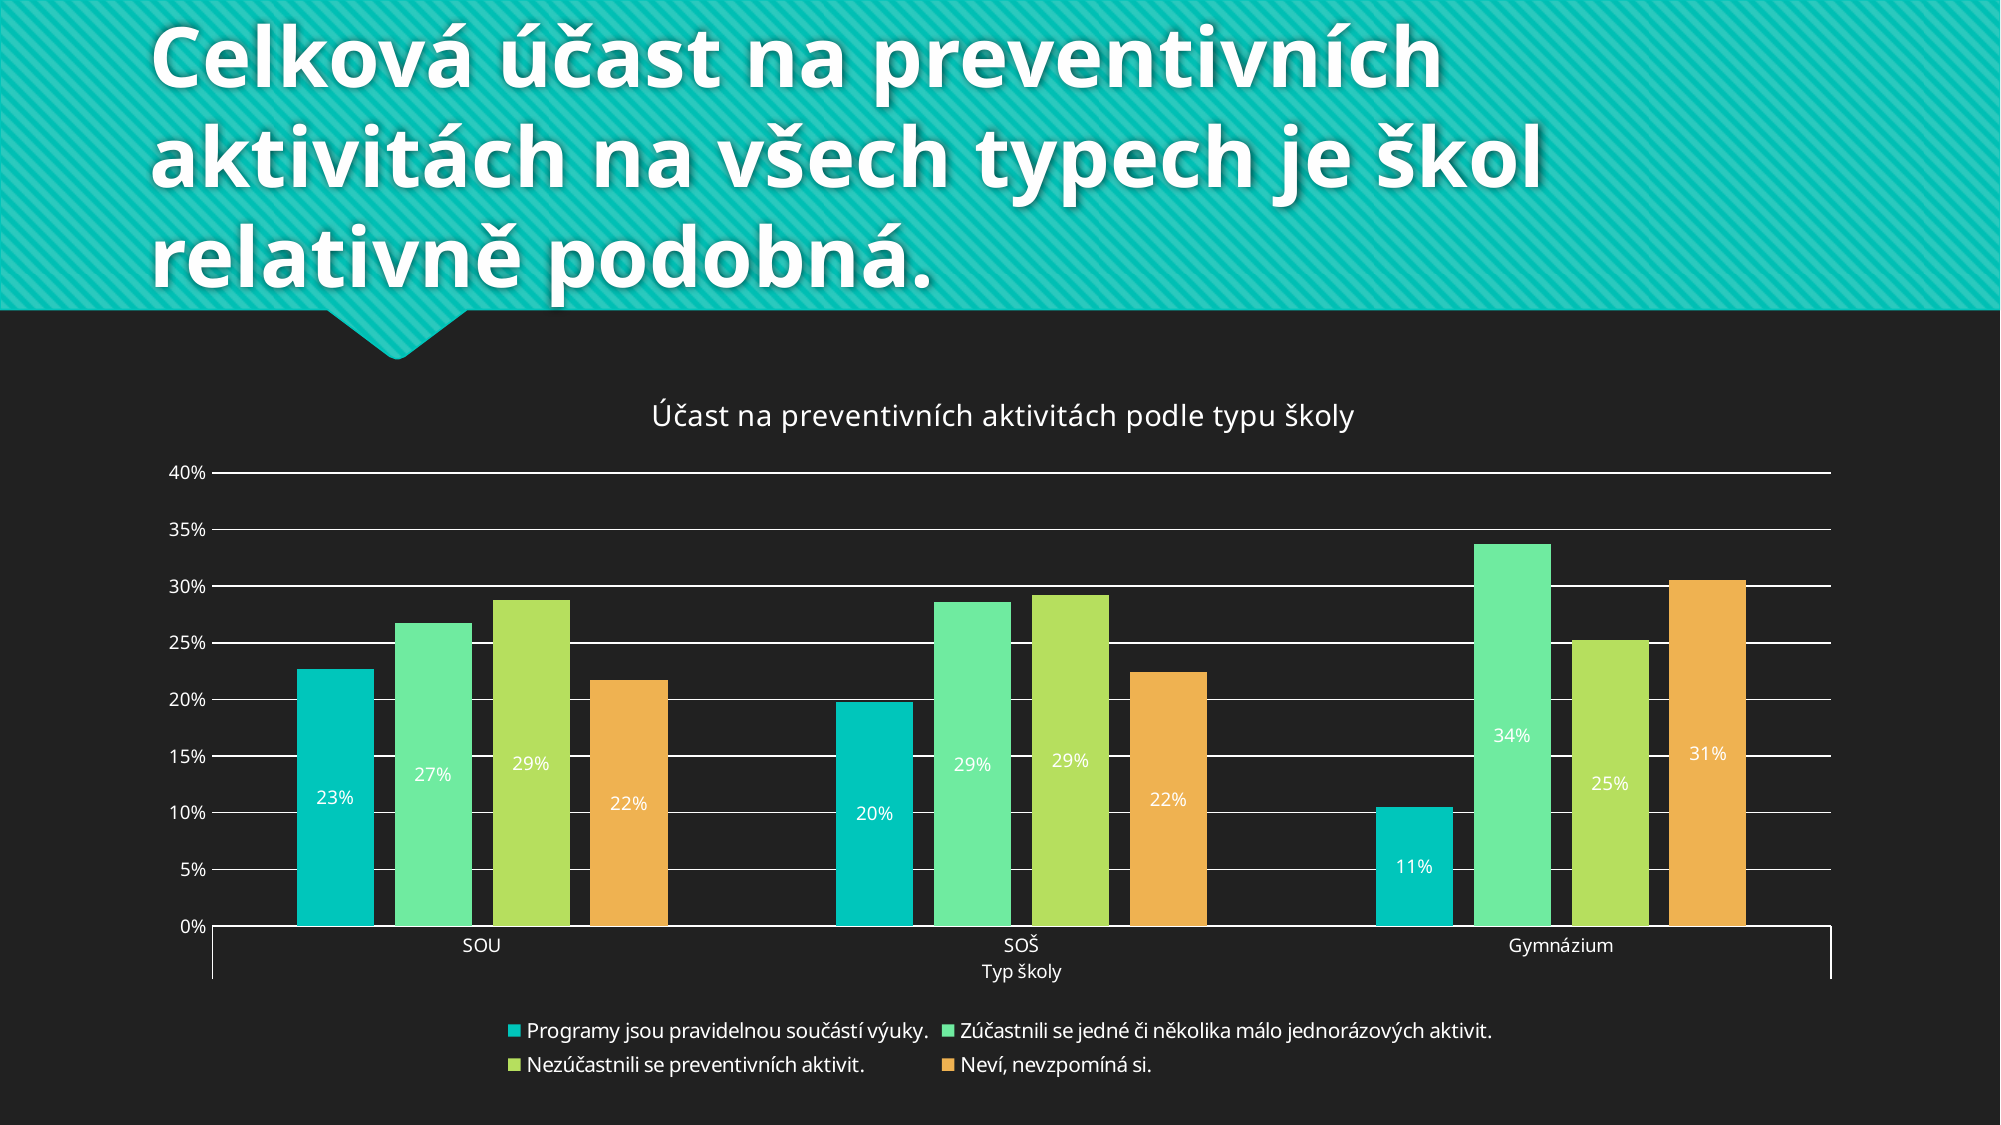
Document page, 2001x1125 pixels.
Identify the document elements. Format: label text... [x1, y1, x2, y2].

chart [134, 364, 1866, 1085]
title Celková účast na preventivních aktivitách na všech typech je škol relativně podobná. [134, 152, 1869, 312]
